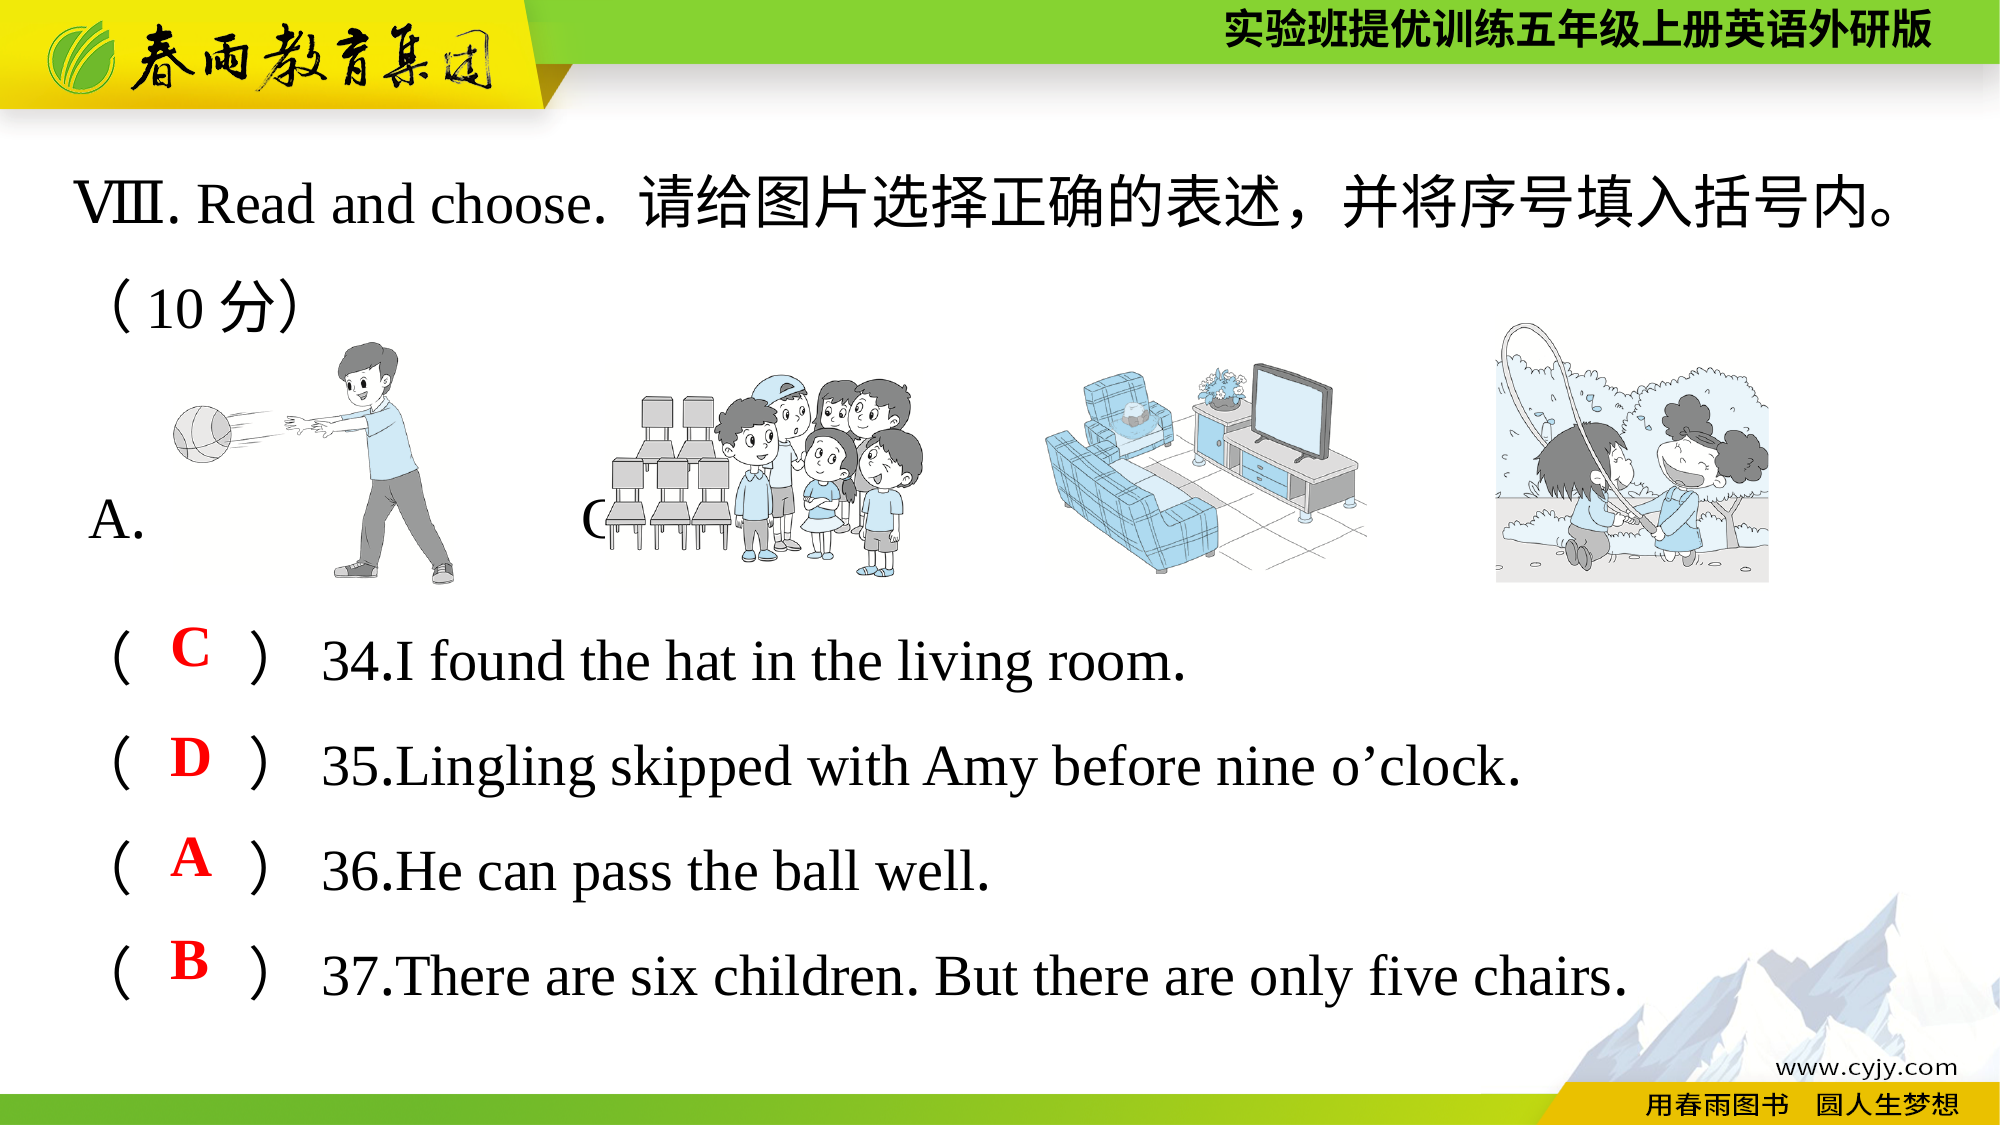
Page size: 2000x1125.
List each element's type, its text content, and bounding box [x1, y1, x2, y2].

text_box C [155, 601, 228, 686]
text_box A [155, 811, 228, 896]
text_box B [155, 913, 225, 999]
list Ⅷ. Read and choose. 请给图片选择正确的表述，并将序号填入括号内。（10分） A. B. C. D. （ ）34.I found the hat in the living room. （ ）35.Lingling skipped with Amy before nine o’clock. （ ）36.He can pass the ball well. （ ）37.There are six children. But there are only five chairs. [59, 122, 1944, 1011]
picture [0, 0, 2000, 1125]
text_box D [155, 710, 228, 796]
